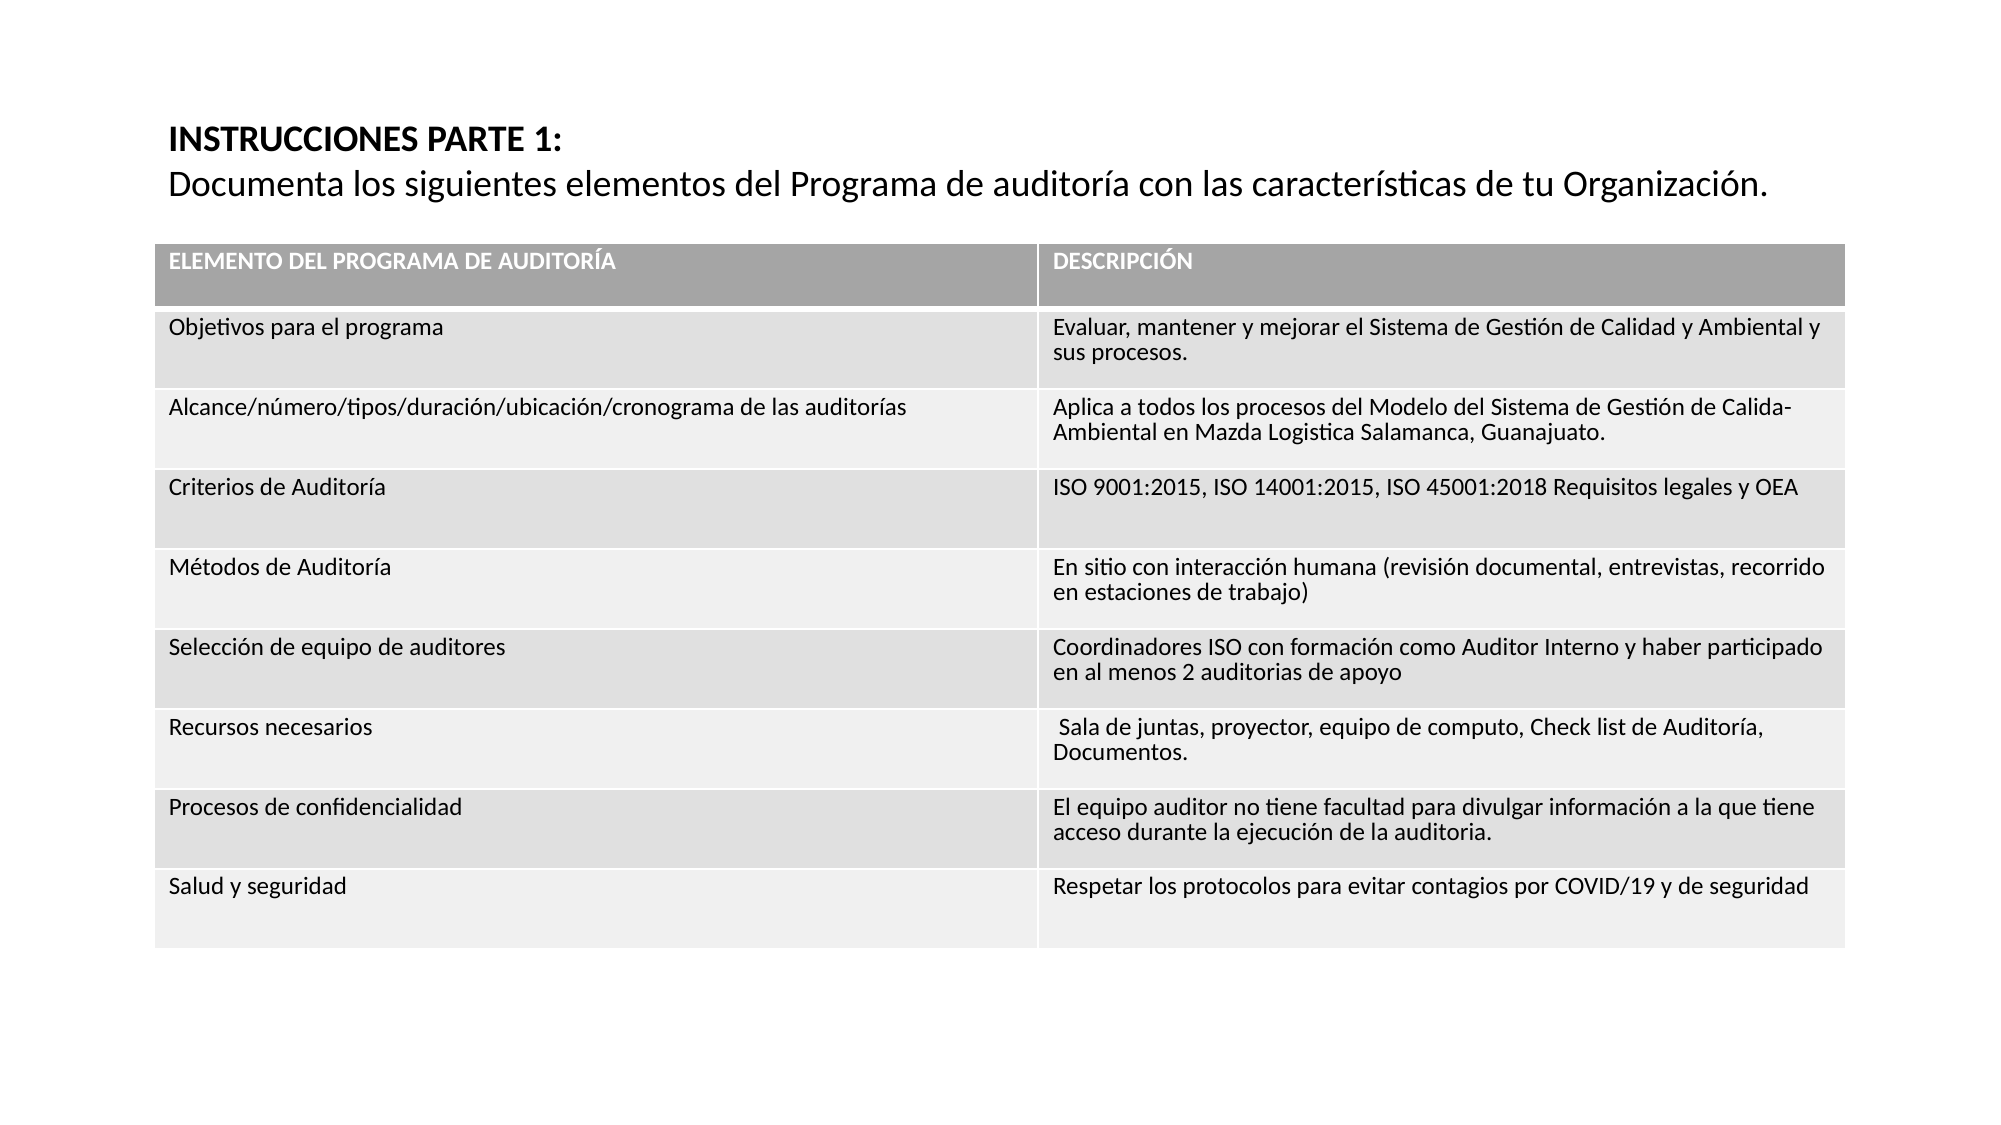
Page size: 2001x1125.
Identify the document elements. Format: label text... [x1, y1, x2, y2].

table_cell Alcance/número/tipos/duración/ubicación/cronograma de las auditorías [155, 390, 1037, 468]
table_cell ISO 9001:2015, ISO 14001:2015, ISO 45001:2018 Requisitos legales y OEA [1039, 470, 1845, 548]
table_cell Salud y seguridad [155, 870, 1037, 948]
table_cell Evaluar, mantener y mejorar el Sistema de Gestión de Calidad y Ambiental y sus procesos. [1039, 312, 1845, 388]
table_cell Criterios de Auditoría [155, 470, 1037, 548]
table_header DESCRIPCIÓN [1039, 244, 1845, 306]
table_cell Coordinadores ISO con formación como Auditor Interno y haber participado en al menos 2 auditorias de apoyo [1039, 630, 1845, 708]
table_cell Respetar los protocolos para evitar contagios por COVID/19 y de seguridad [1039, 870, 1845, 948]
table_cell Sala de juntas, proyector, equipo de computo, Check list de Auditoría, Documentos. [1039, 710, 1845, 788]
table_cell Recursos necesarios [155, 710, 1037, 788]
table_cell Métodos de Auditoría [155, 550, 1037, 628]
table_header ELEMENTO DEL PROGRAMA DE AUDITORÍA [155, 244, 1037, 306]
table_cell El equipo auditor no tiene facultad para divulgar información a la que tiene acceso durante la ejecución de la auditoria. [1039, 790, 1845, 868]
text_box INSTRUCCIONES PARTE 1: Documenta los siguientes elementos del Programa de auditoría con las características de tu Organización. [153, 106, 1917, 211]
table_cell Selección de equipo de auditores [155, 630, 1037, 708]
table_cell En sitio con interacción humana (revisión documental, entrevistas, recorrido en estaciones de trabajo) [1039, 550, 1845, 628]
table_cell Procesos de confidencialidad [155, 790, 1037, 868]
table_cell Objetivos para el programa [155, 312, 1037, 388]
table_cell Aplica a todos los procesos del Modelo del Sistema de Gestión de Calida-Ambiental en Mazda Logistica Salamanca, Guanajuato. [1039, 390, 1845, 468]
